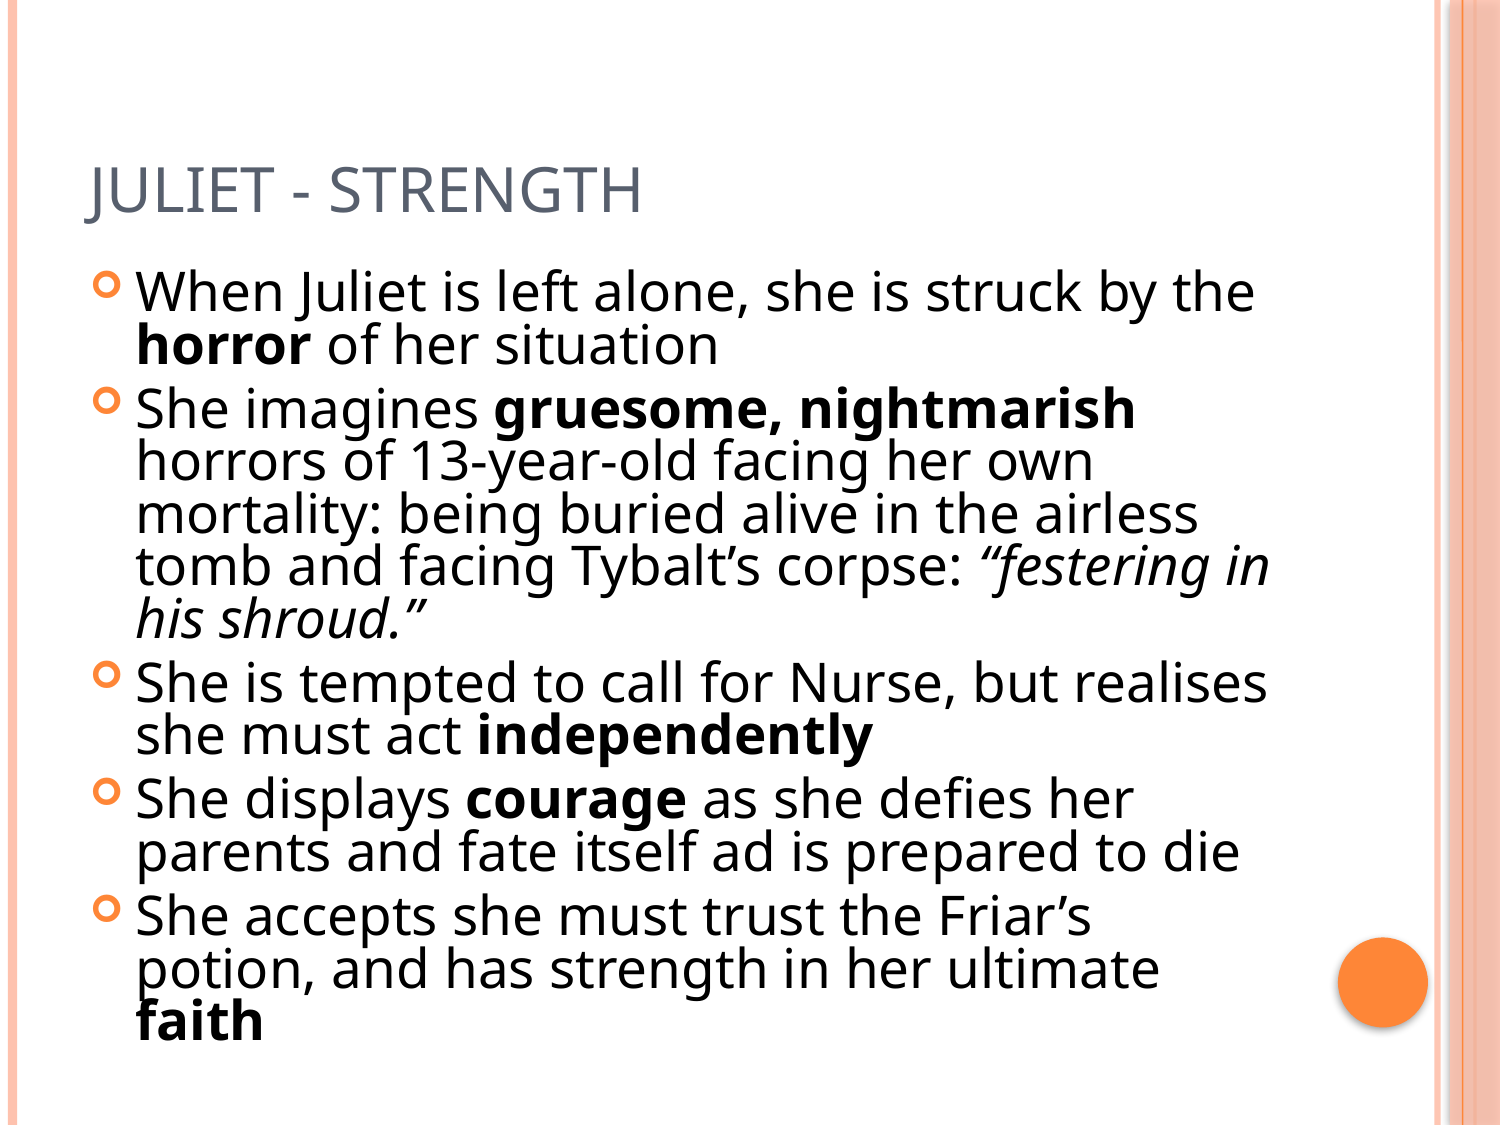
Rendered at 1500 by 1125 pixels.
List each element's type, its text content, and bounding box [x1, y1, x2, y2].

title Juliet - Strength [75, 45, 1300, 233]
list When Juliet is left alone, she is struck by the horror of her situation She imagines gruesome, nightmarish horrors of 13-year-old facing her own mortality: being buried alive in the airless tomb and facing Tybalt’s corpse: “festering in his shroud.” She is tempted to call for Nurse, but realises she must act independently She displays courage as she defies her parents and fate itself ad is prepared to die She accepts she must trust the Friar’s potion, and has strength in her ultimate faith [75, 262, 1300, 1062]
